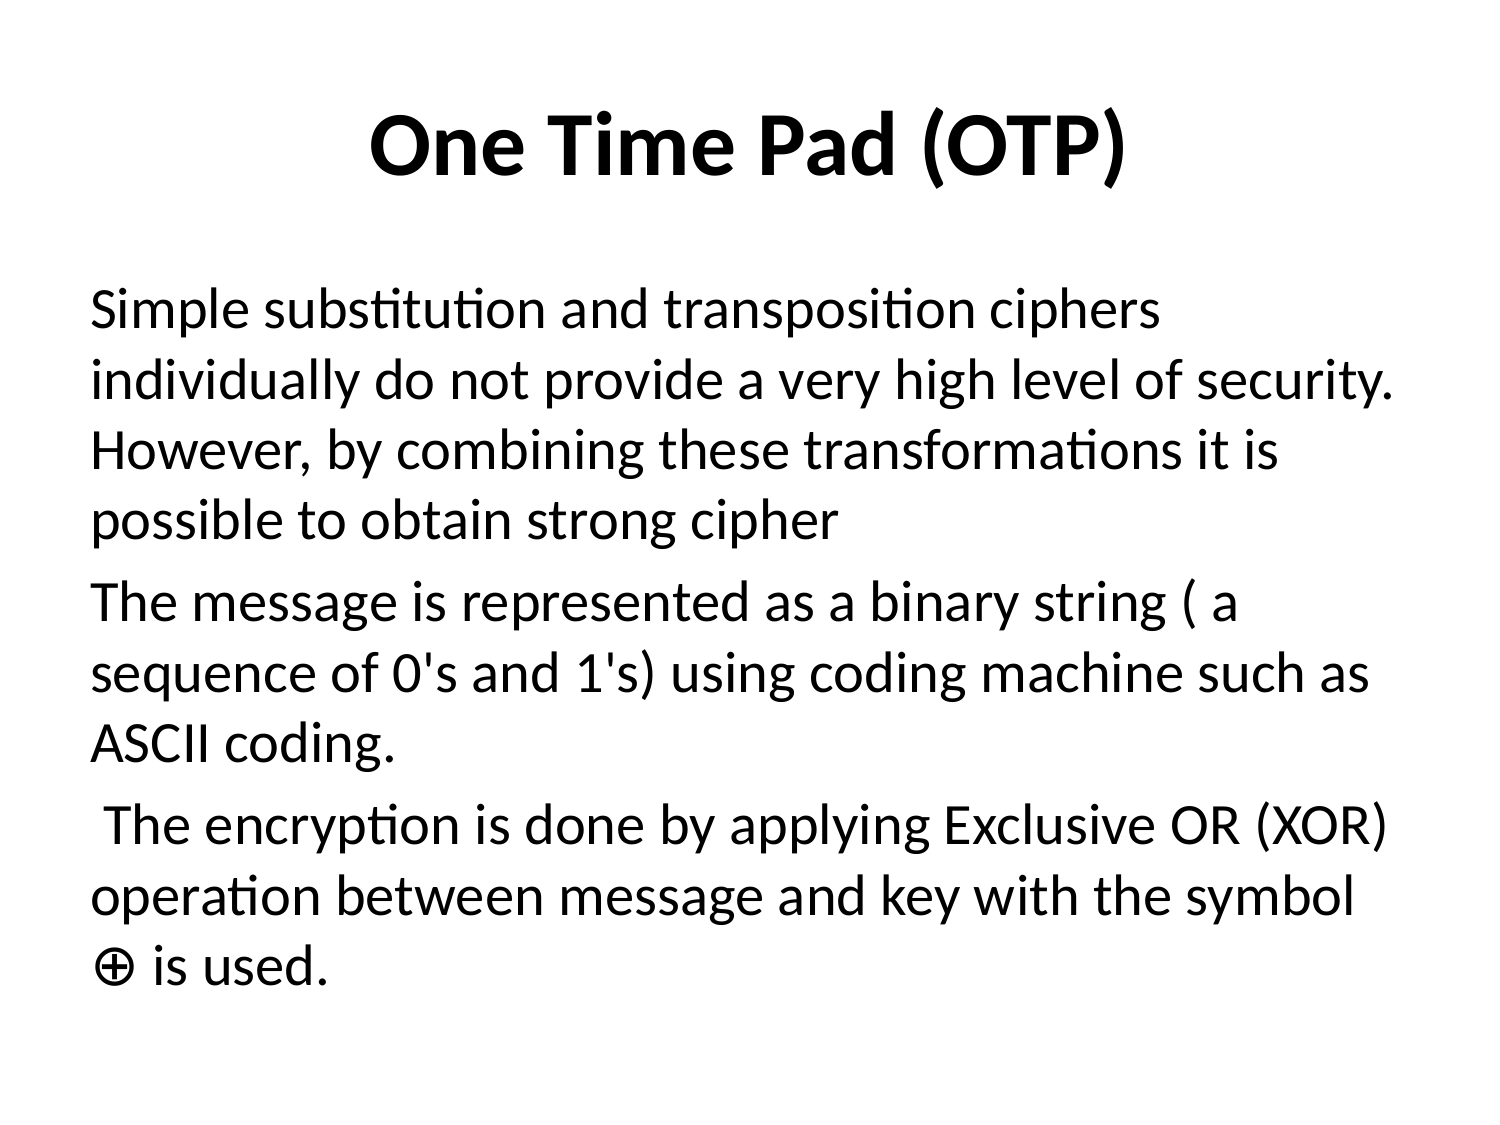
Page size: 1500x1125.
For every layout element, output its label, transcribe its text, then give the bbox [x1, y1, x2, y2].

list Simple substitution and transposition ciphers individually do not provide a very high level of security. However, by combining these transformations it is possible to obtain strong cipher The message is represented as a binary string ( a sequence of 0's and 1's) using coding machine such as ASCII coding. The encryption is done by applying Exclusive OR (XOR) operation between message and key with the symbol ⊕ is used. [75, 262, 1425, 1005]
title One Time Pad (OTP) [75, 45, 1425, 233]
